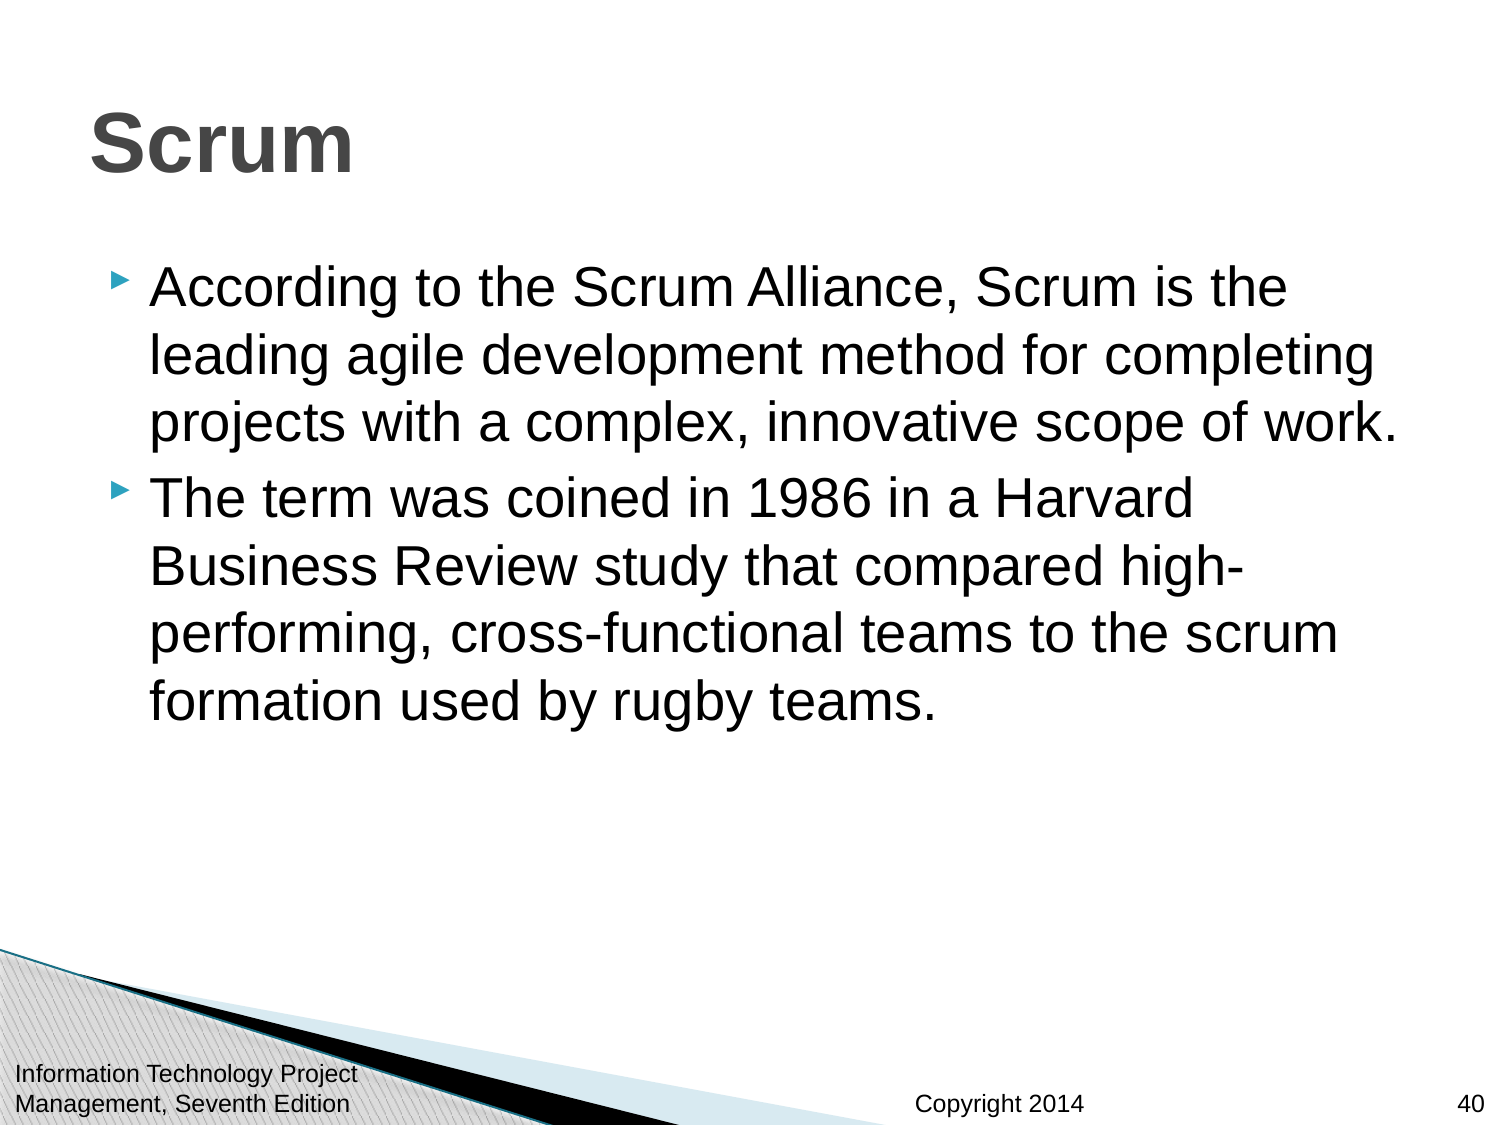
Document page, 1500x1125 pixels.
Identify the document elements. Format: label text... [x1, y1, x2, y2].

footer Information Technology Project Management, Seventh Edition [0, 1065, 425, 1125]
list According to the Scrum Alliance, Scrum is the leading agile development method for completing projects with a complex, innovative scope of work. The term was coined in 1986 in a Harvard Business Review study that compared high-performing, cross-functional teams to the scrum formation used by rugby teams. [74, 242, 1426, 986]
title Scrum [75, 45, 1425, 233]
slide_number 40 [1408, 1065, 1500, 1125]
